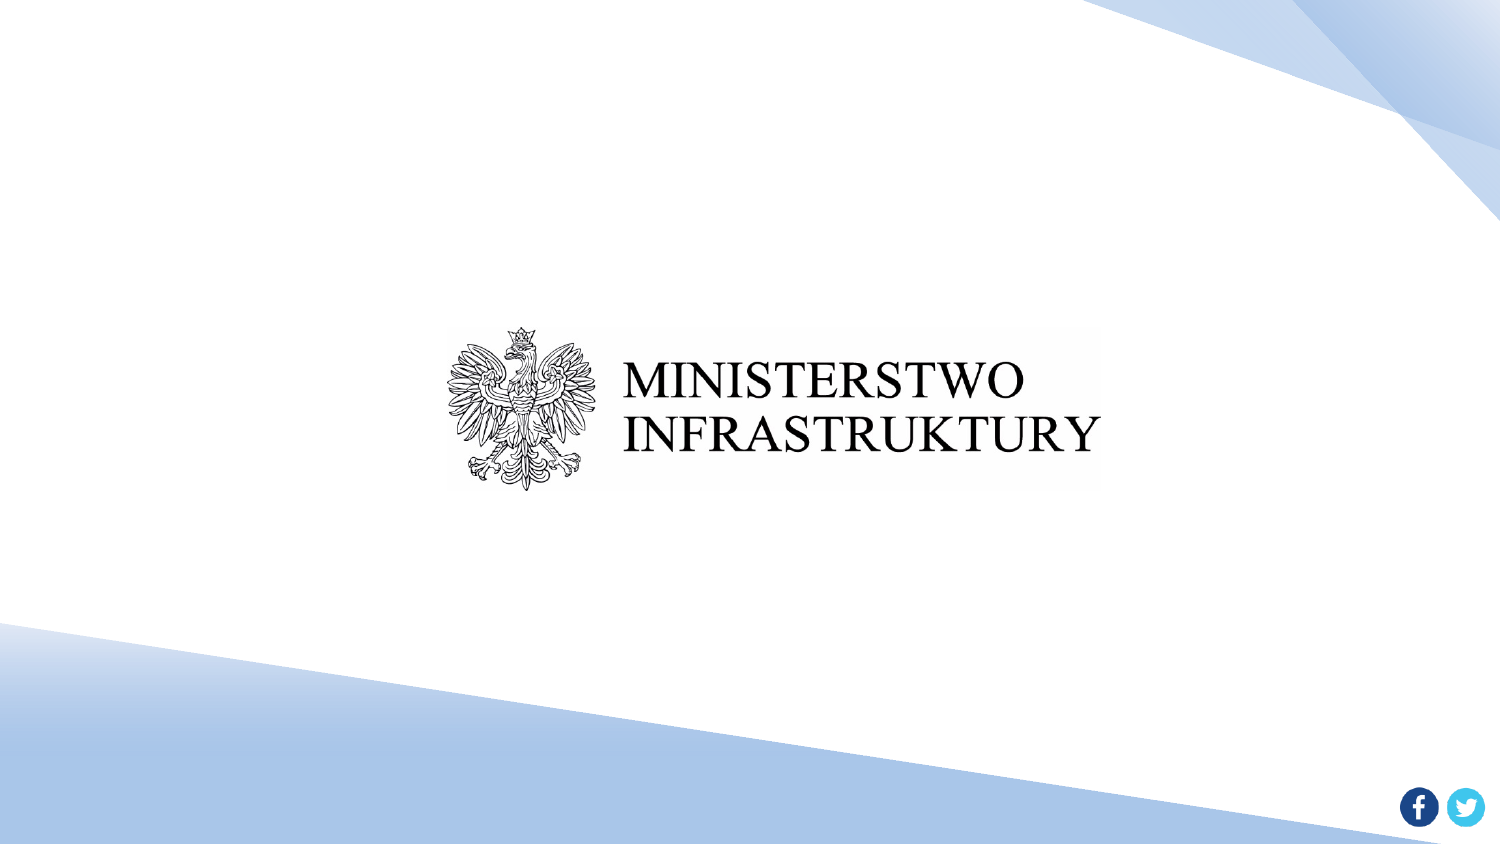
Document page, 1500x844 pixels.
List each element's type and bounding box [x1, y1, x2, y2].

picture [447, 327, 1102, 492]
picture [1392, 787, 1488, 827]
text_box [1289, 0, 1500, 223]
text_box [1078, 0, 1396, 115]
text_box [0, 620, 1447, 844]
